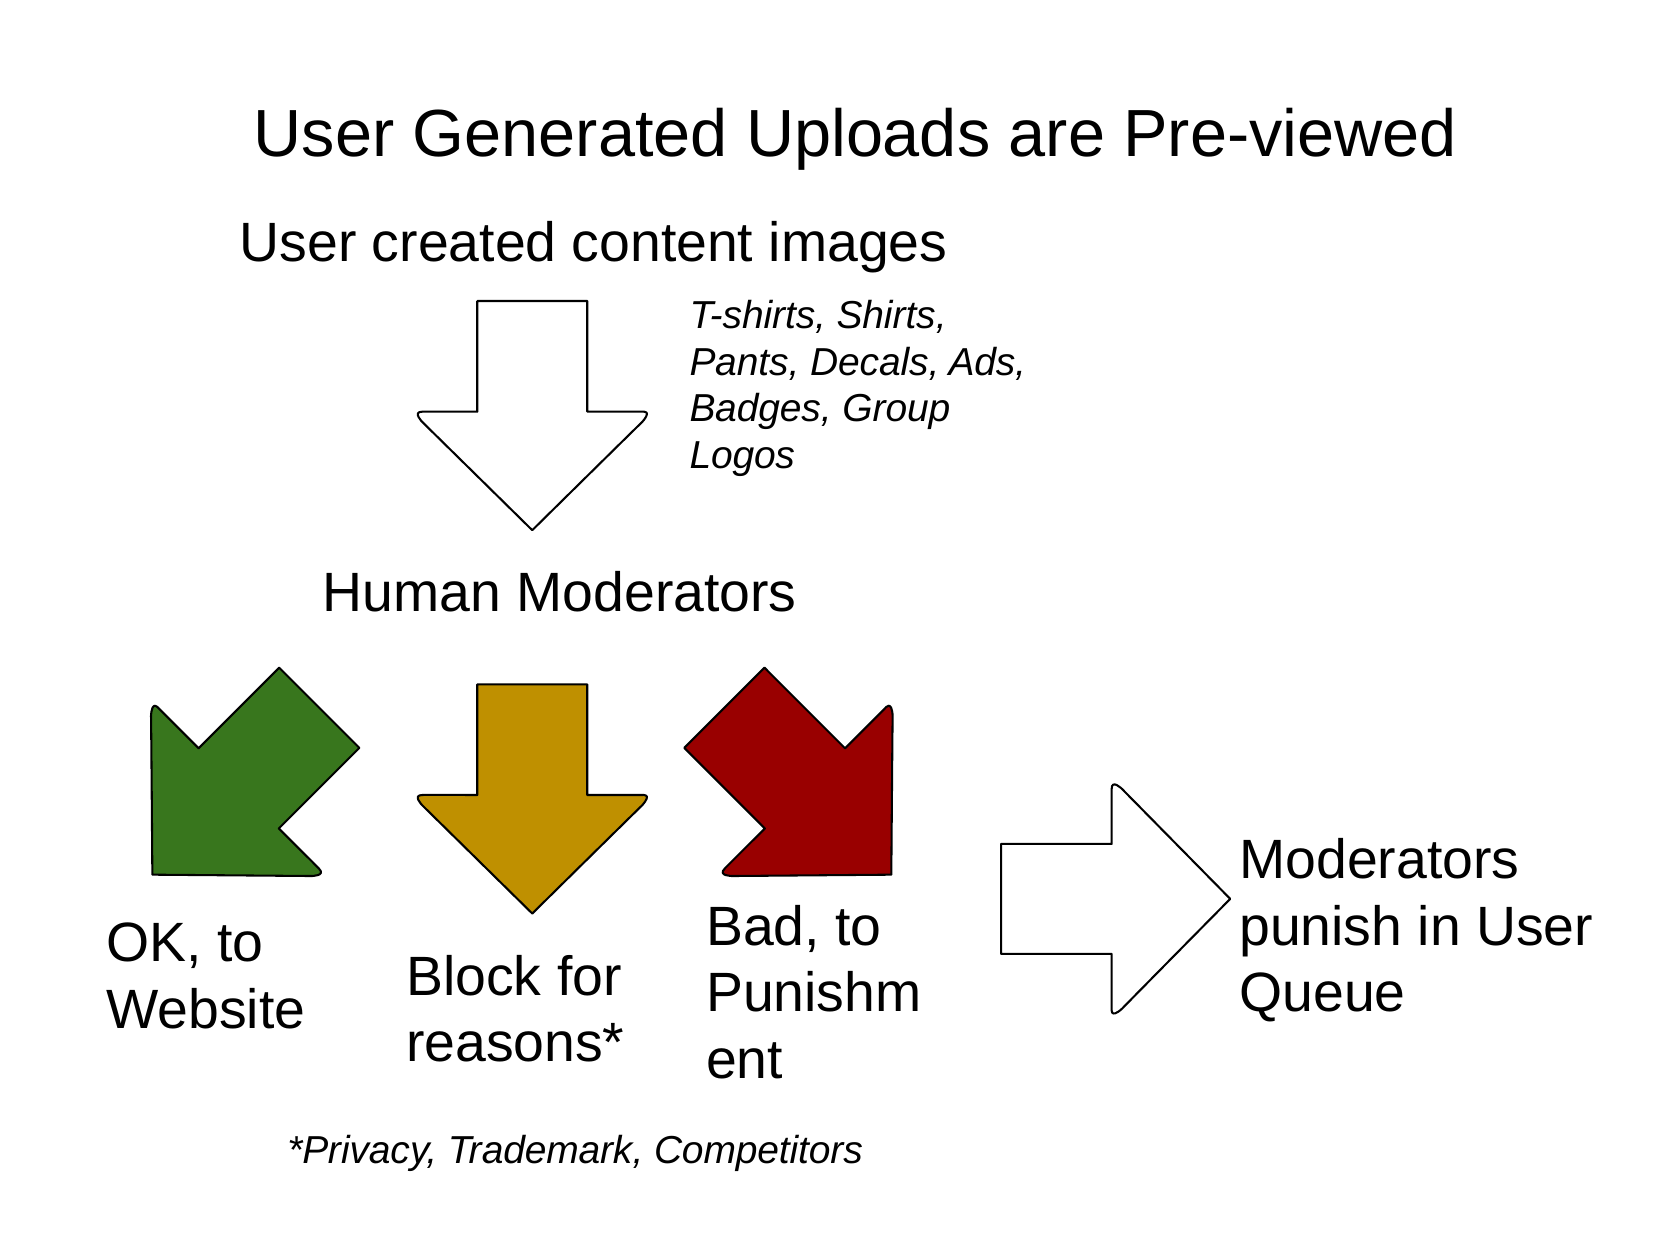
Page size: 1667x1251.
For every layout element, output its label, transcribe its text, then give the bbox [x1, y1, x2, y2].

text_box OK, to Website [99, 900, 341, 1056]
text_box [417, 684, 647, 914]
text_box Moderators punish in User Queue [1233, 816, 1667, 991]
text_box [417, 301, 647, 531]
text_box User created content images [233, 200, 991, 348]
text_box Bad, to Punishment [699, 883, 941, 1039]
text_box [151, 667, 360, 877]
text_box T-shirts, Shirts, Pants, Decals, Ads, Badges, Group Logos [683, 283, 1063, 480]
text_box [684, 667, 893, 877]
list User Generated Uploads are Pre-viewed [66, 83, 1645, 197]
text_box Human Moderators [316, 549, 884, 692]
text_box Block for reasons* [399, 933, 641, 1089]
text_box *Privacy, Trademark, Competitors [281, 1118, 916, 1217]
text_box [1001, 784, 1231, 1014]
